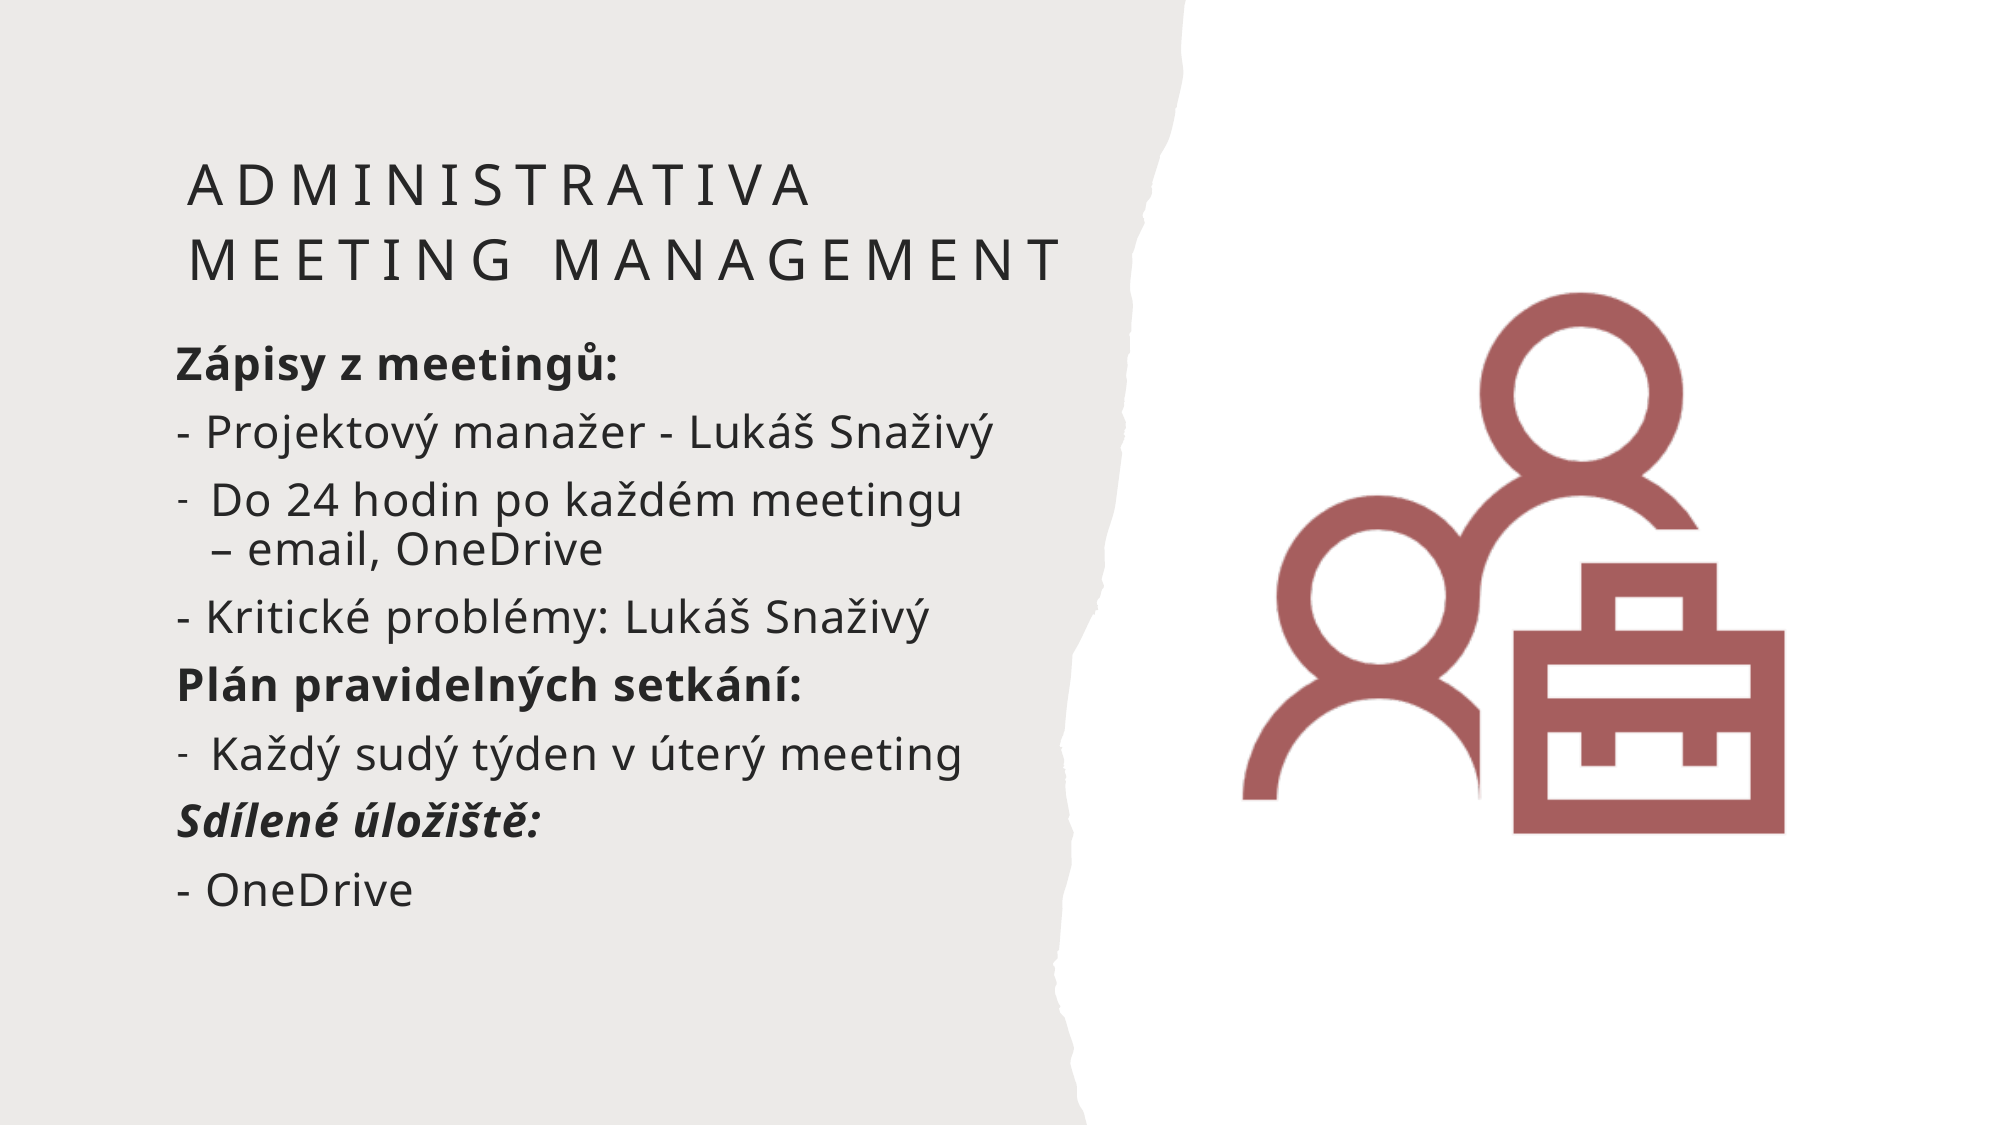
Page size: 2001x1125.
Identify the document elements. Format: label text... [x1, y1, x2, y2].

title Administrativa meeting management [172, 99, 1085, 334]
picture [1189, 239, 1839, 888]
text_box [1055, 0, 2000, 1125]
list Zápisy z meetingů: - Projektový manažer - Lukáš Snaživý Do 24 hodin po každém meetingu – email, OneDrive - Kritické problémy: Lukáš Snaživý Plán pravidelných setkání: Každý sudý týden v úterý meeting Sdílené úložiště: - OneDrive [161, 333, 1018, 974]
text_box [0, 0, 1187, 1125]
